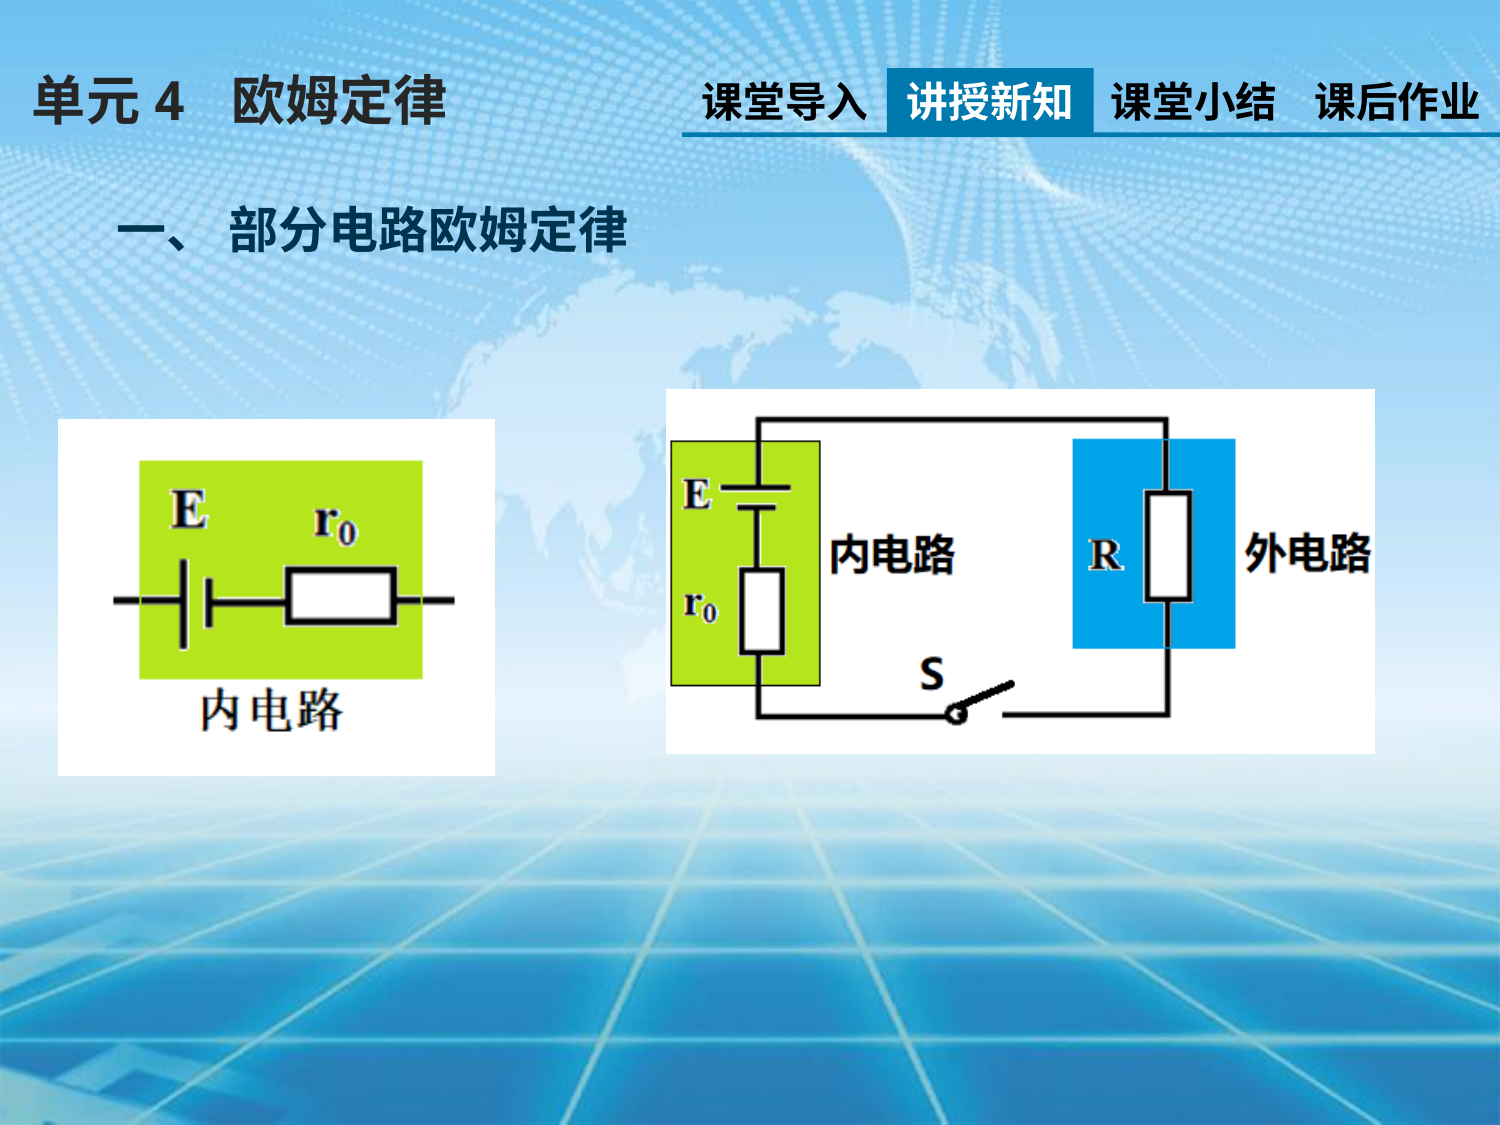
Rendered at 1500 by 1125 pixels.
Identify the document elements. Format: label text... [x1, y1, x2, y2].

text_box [16, 59, 1500, 140]
text_box 一、 部分电路欧姆定律 [19, 167, 726, 289]
picture [0, 0, 1500, 1125]
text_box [666, 389, 1375, 754]
